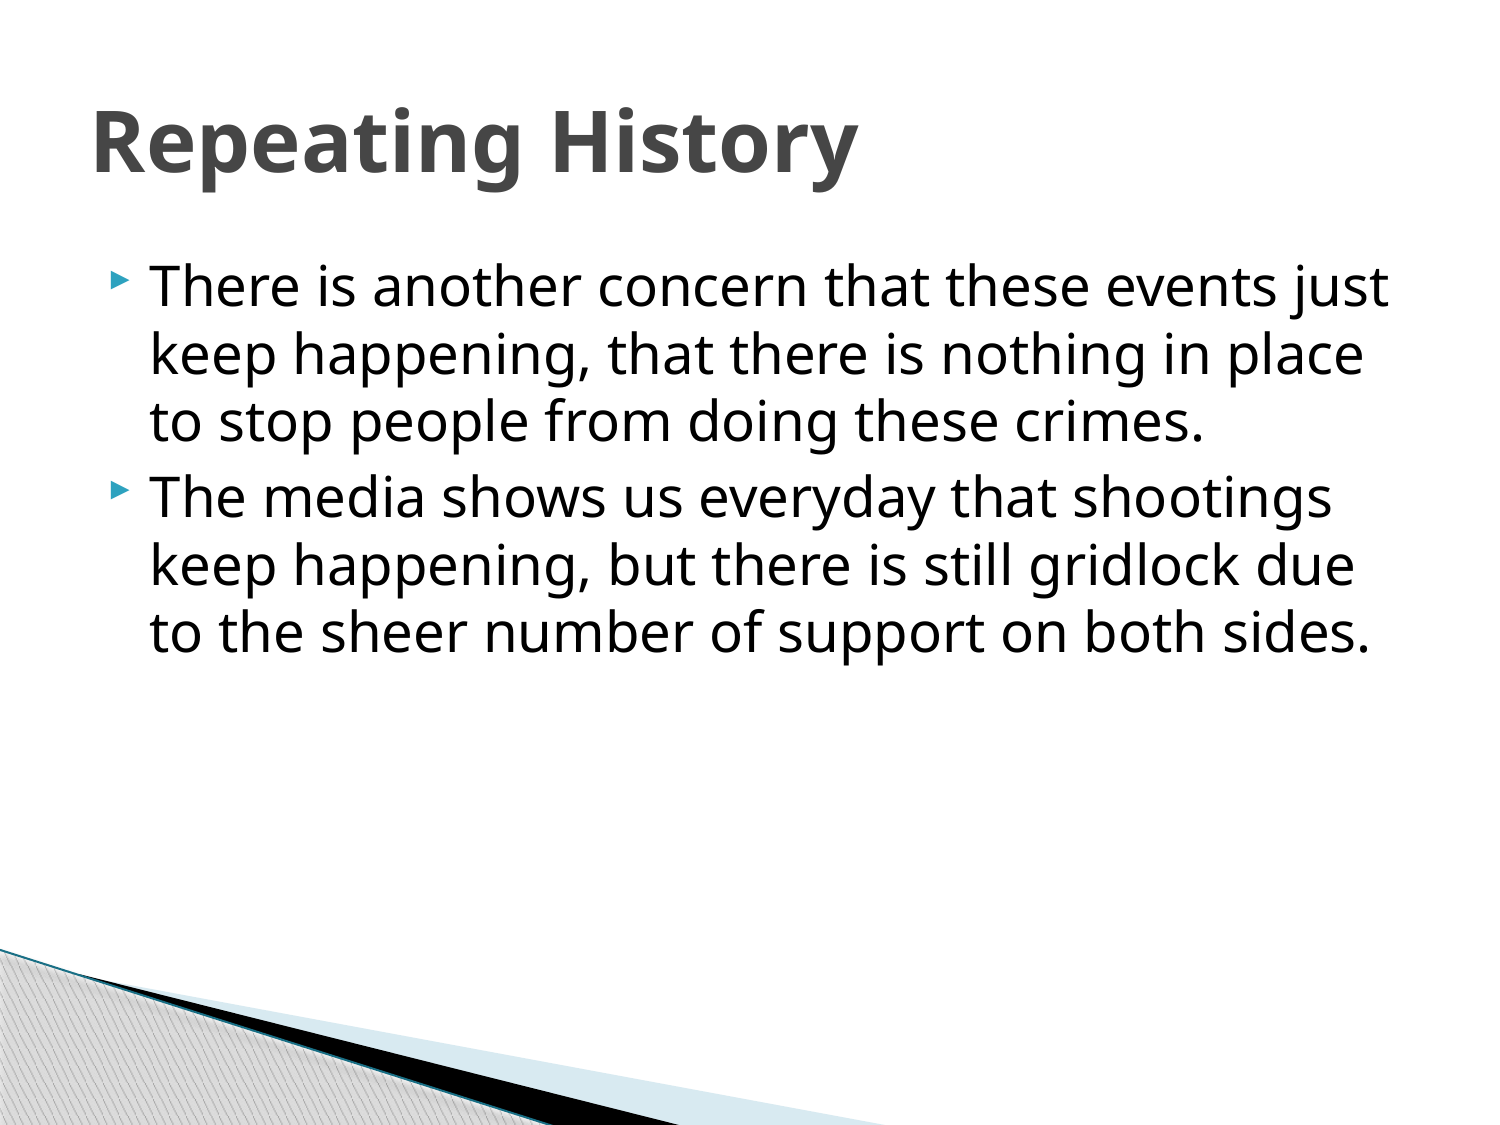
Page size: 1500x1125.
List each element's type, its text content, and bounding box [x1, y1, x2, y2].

title Repeating History [75, 45, 1425, 233]
list There is another concern that these events just keep happening, that there is nothing in place to stop people from doing these crimes. The media shows us everyday that shootings keep happening, but there is still gridlock due to the sheer number of support on both sides. [75, 243, 1425, 986]
